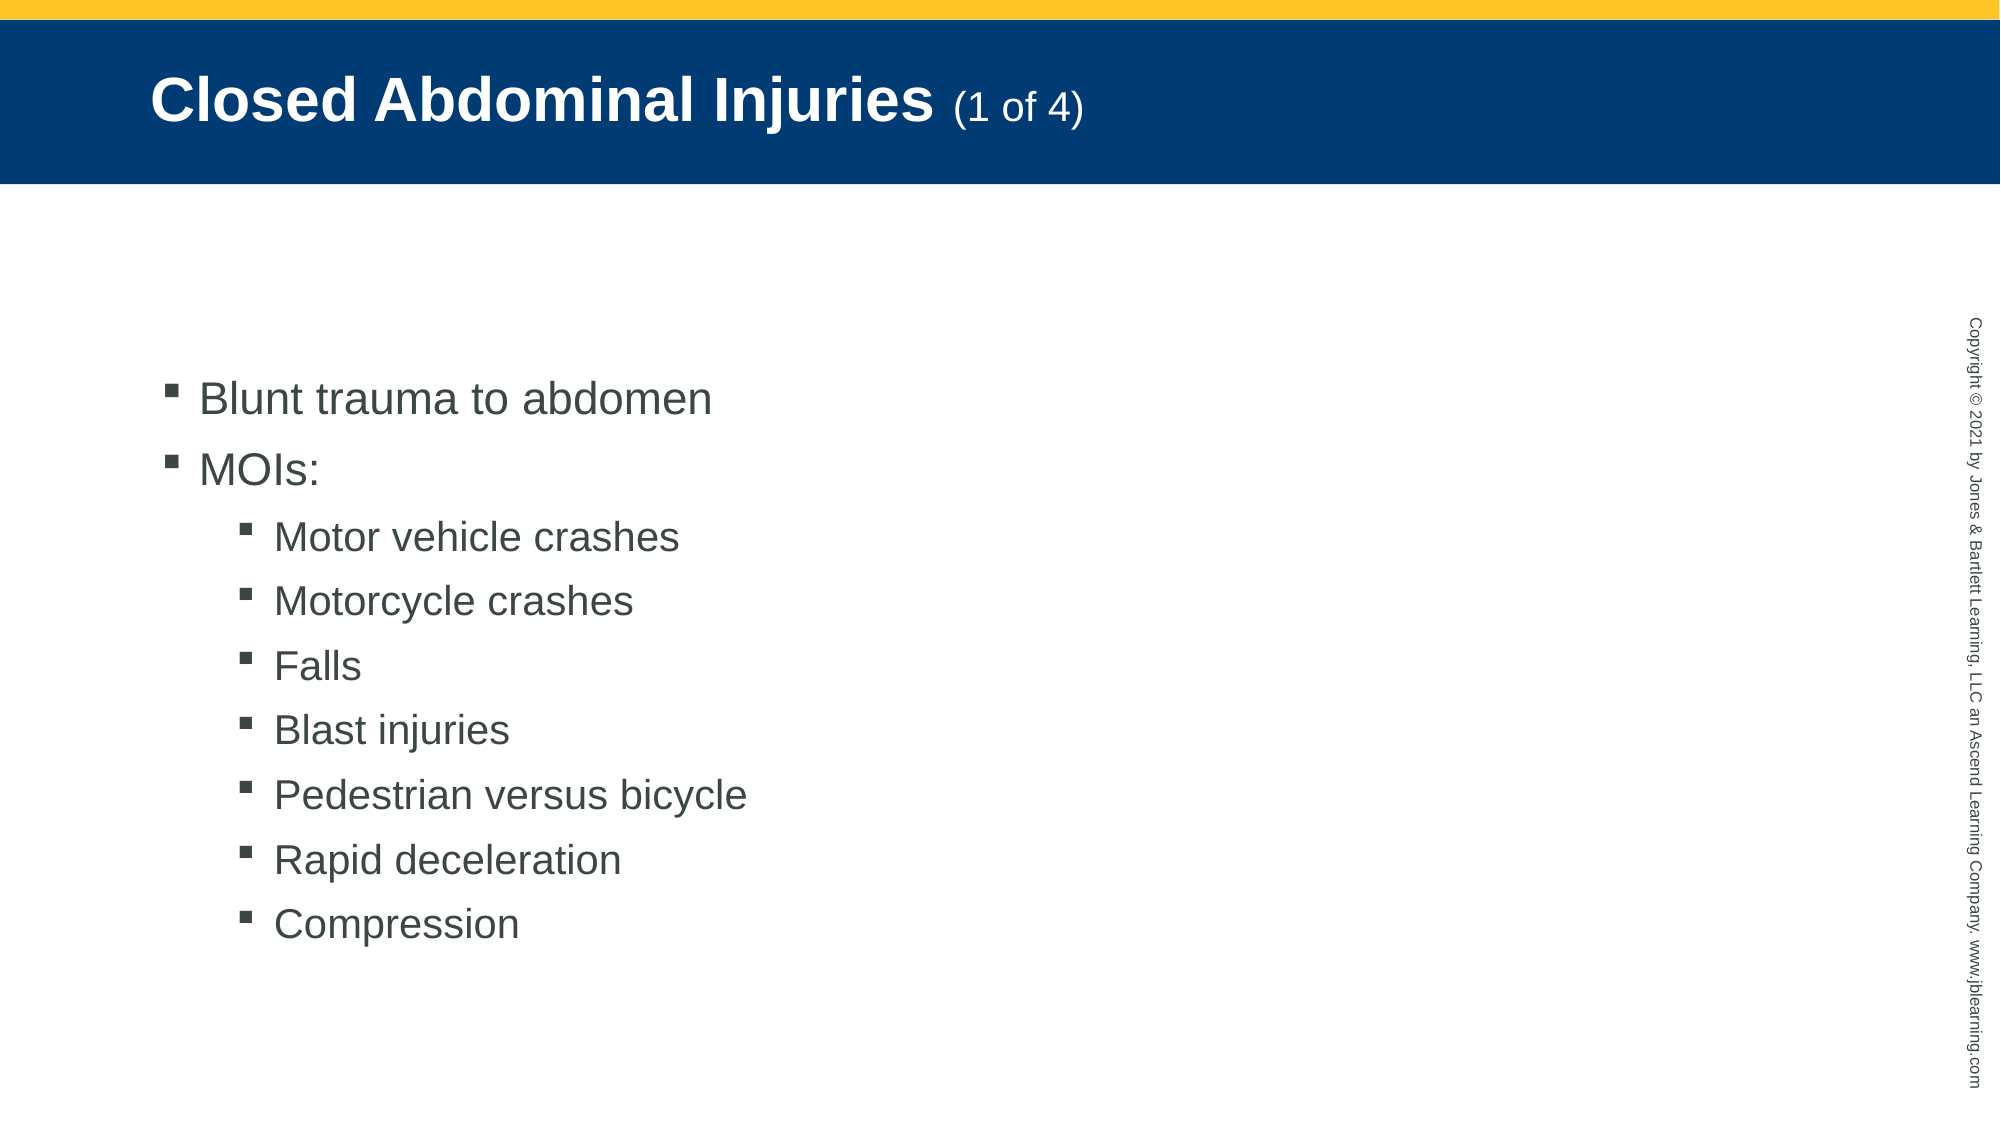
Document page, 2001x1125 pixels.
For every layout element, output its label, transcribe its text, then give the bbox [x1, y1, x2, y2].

list Blunt trauma to abdomen MOIs: Motor vehicle crashes Motorcycle crashes Falls Blast injuries Pedestrian versus bicycle Rapid deceleration Compression [146, 361, 1859, 1016]
title Closed Abdominal Injuries (1 of 4) [0, 19, 2000, 185]
